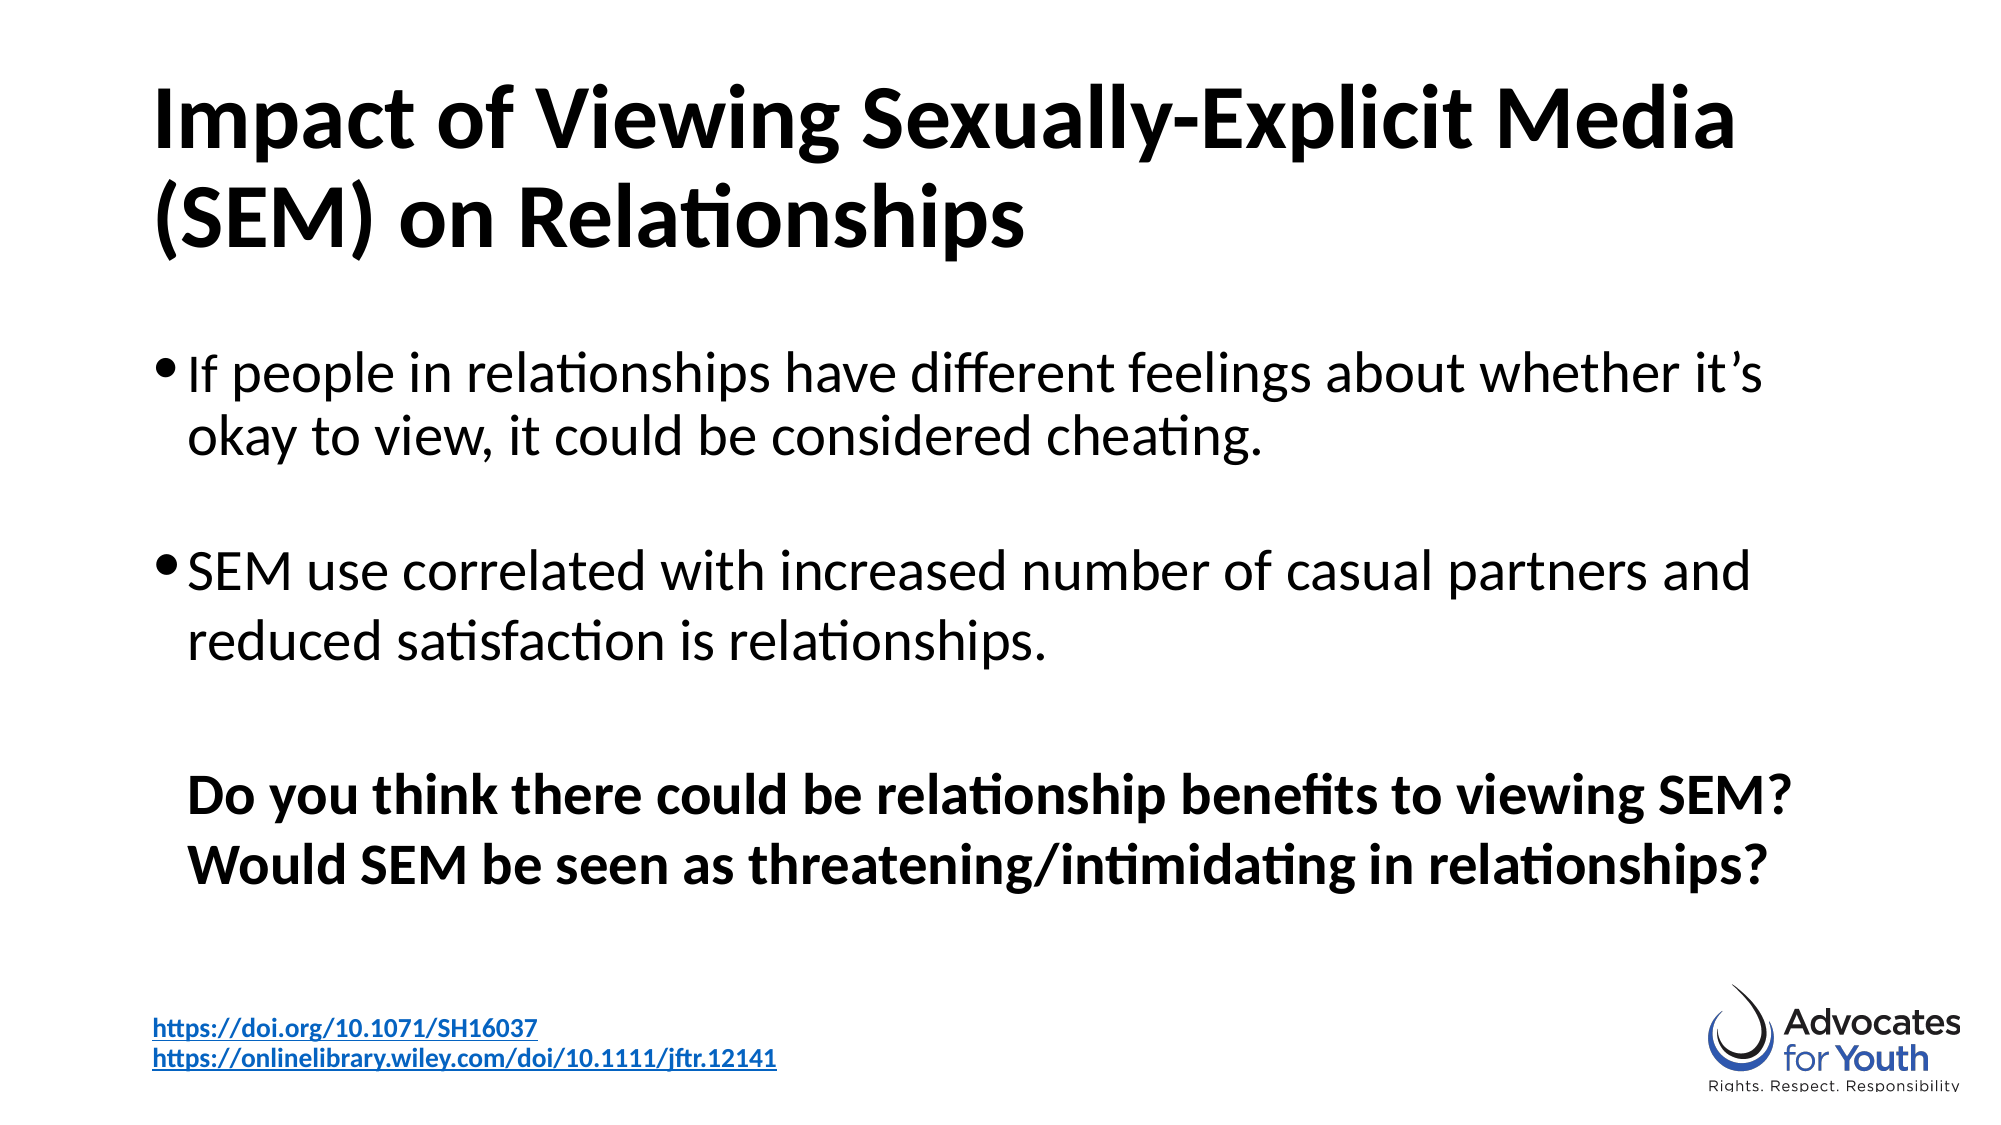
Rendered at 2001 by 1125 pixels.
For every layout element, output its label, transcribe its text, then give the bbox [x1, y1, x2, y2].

picture [1707, 984, 1960, 1093]
title Impact of Viewing Sexually-Explicit Media (SEM) on Relationships [137, 59, 1863, 278]
list If people in relationships have different feelings about whether it’s okay to view, it could be considered cheating. SEM use correlated with increased number of casual partners and reduced satisfaction is relationships. Do you think there could be relationship benefits to viewing SEM? Would SEM be seen as threatening/intimidating in relationships? https://doi.org/10.1071/SH16037 https://onlinelibrary.wiley.com/doi/10.1111/jftr.12141 [137, 334, 1863, 1092]
